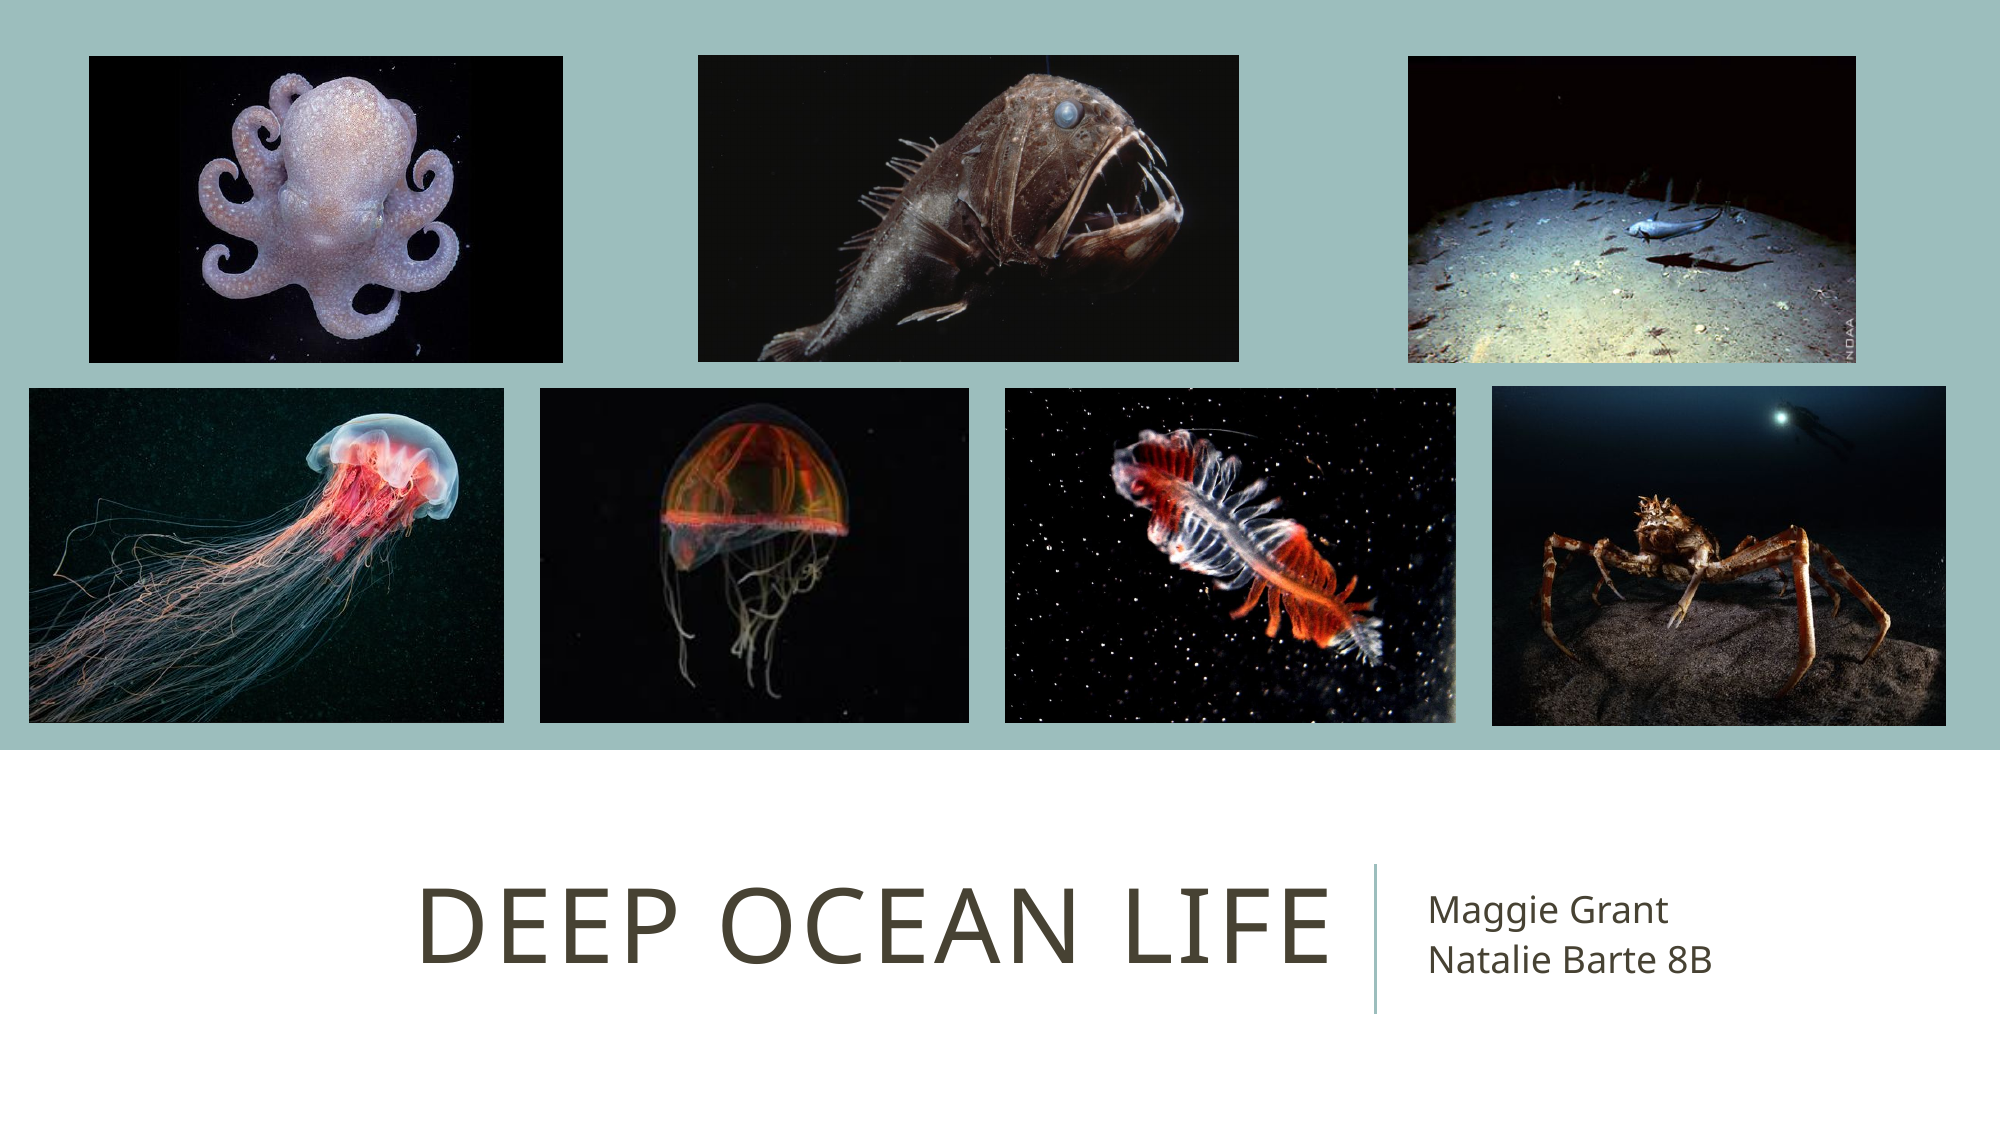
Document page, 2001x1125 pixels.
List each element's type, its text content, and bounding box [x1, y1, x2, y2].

picture [88, 56, 563, 363]
picture [539, 388, 969, 724]
subtitle Maggie Grant Natalie Barte 8B [1412, 813, 1938, 1054]
picture [1005, 388, 1457, 724]
picture [698, 55, 1240, 362]
picture [1492, 385, 1946, 726]
title Deep ocean life [75, 813, 1350, 1054]
picture [29, 388, 504, 724]
picture [1408, 56, 1856, 363]
